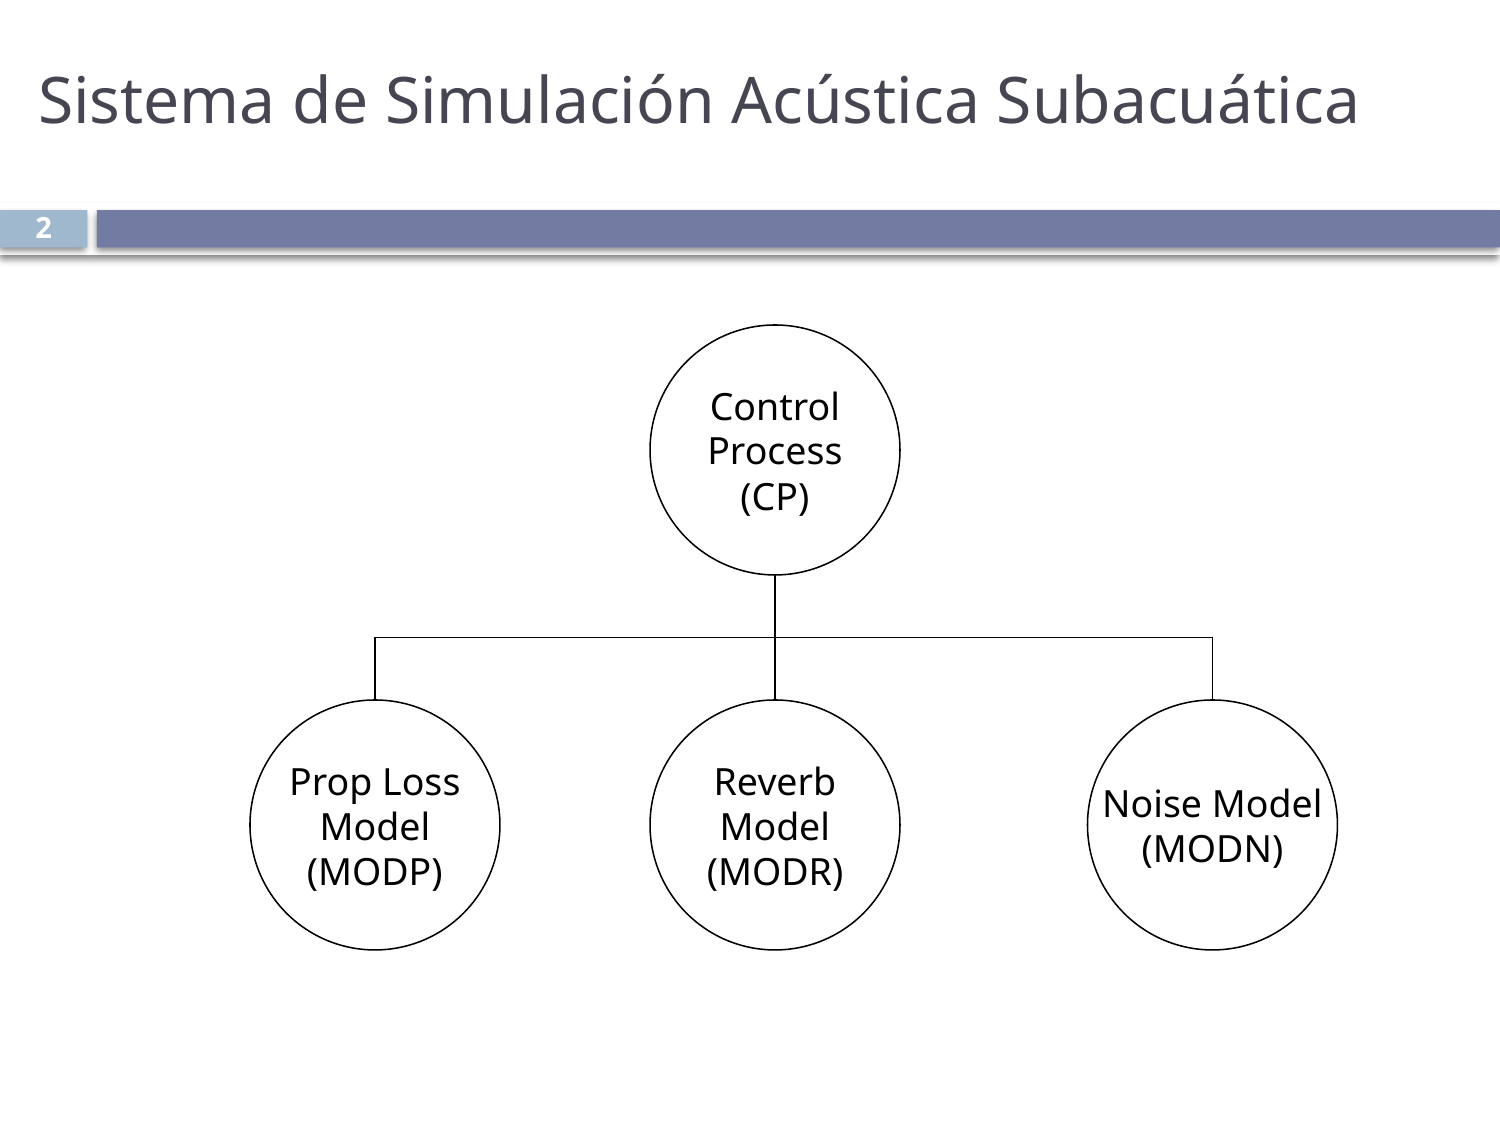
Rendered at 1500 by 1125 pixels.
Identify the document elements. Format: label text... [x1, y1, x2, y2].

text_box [249, 324, 1338, 951]
title Sistema de Simulación Acústica Subacuática [23, 35, 1474, 160]
slide_number 2 [0, 208, 88, 249]
